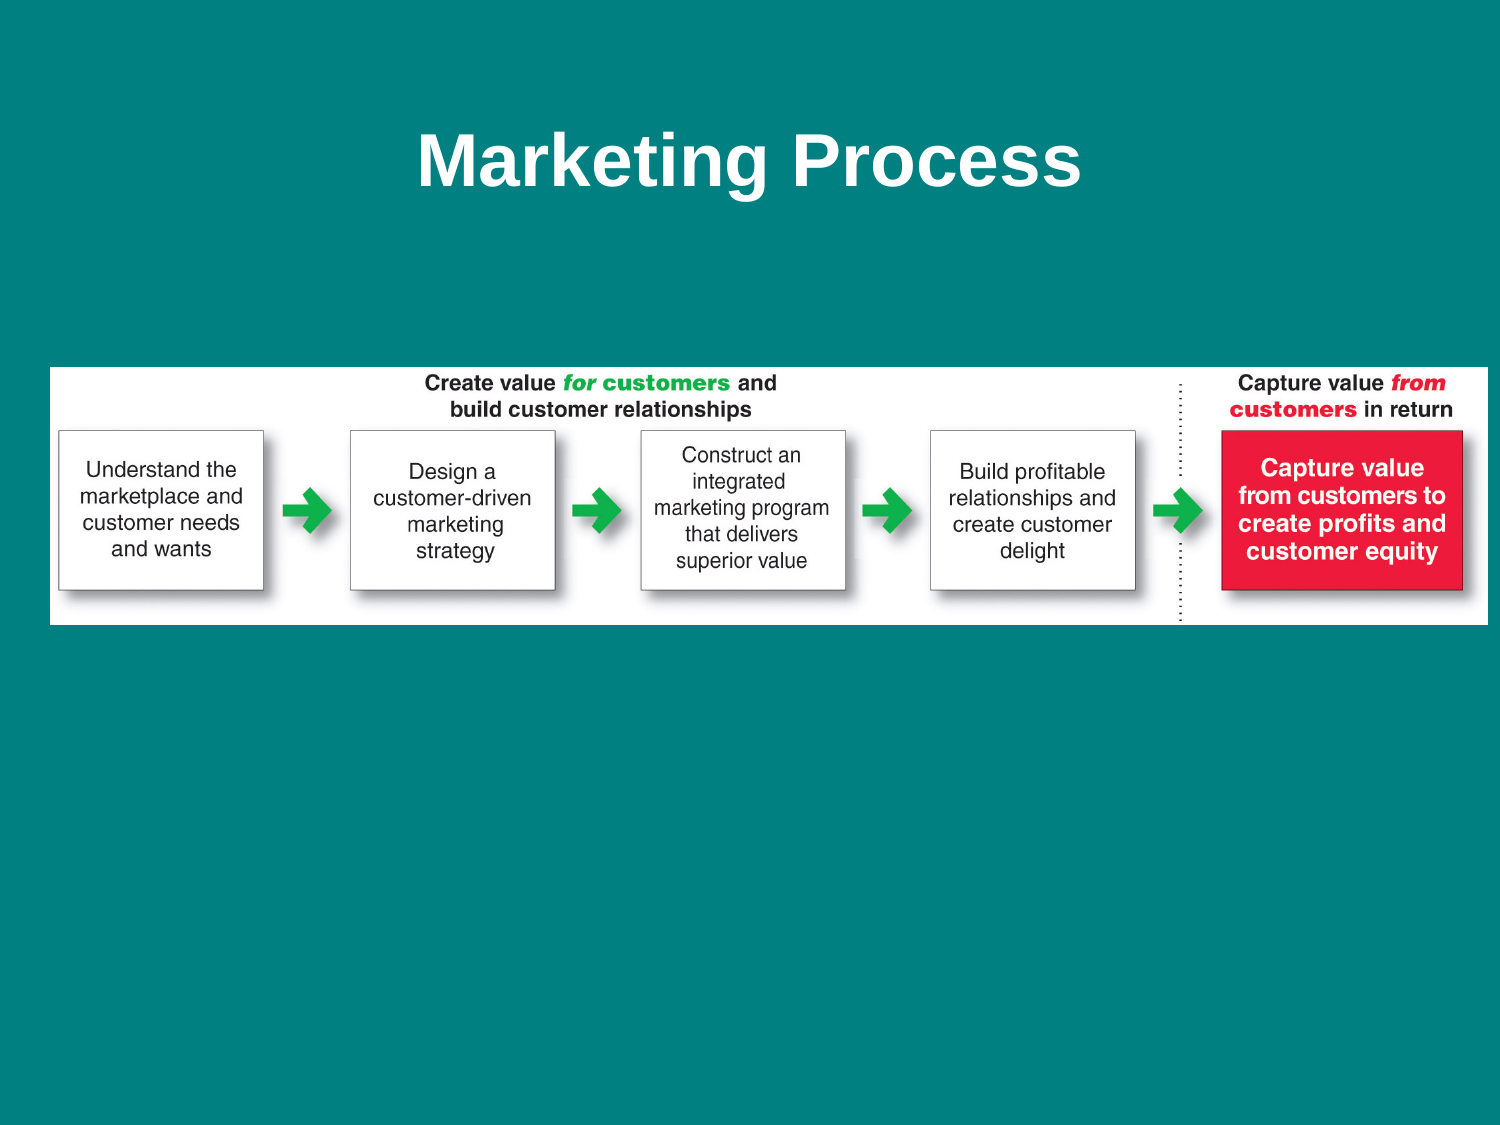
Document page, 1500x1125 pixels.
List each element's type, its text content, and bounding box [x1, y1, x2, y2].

picture [49, 367, 1488, 626]
title Marketing Process [112, 62, 1388, 251]
